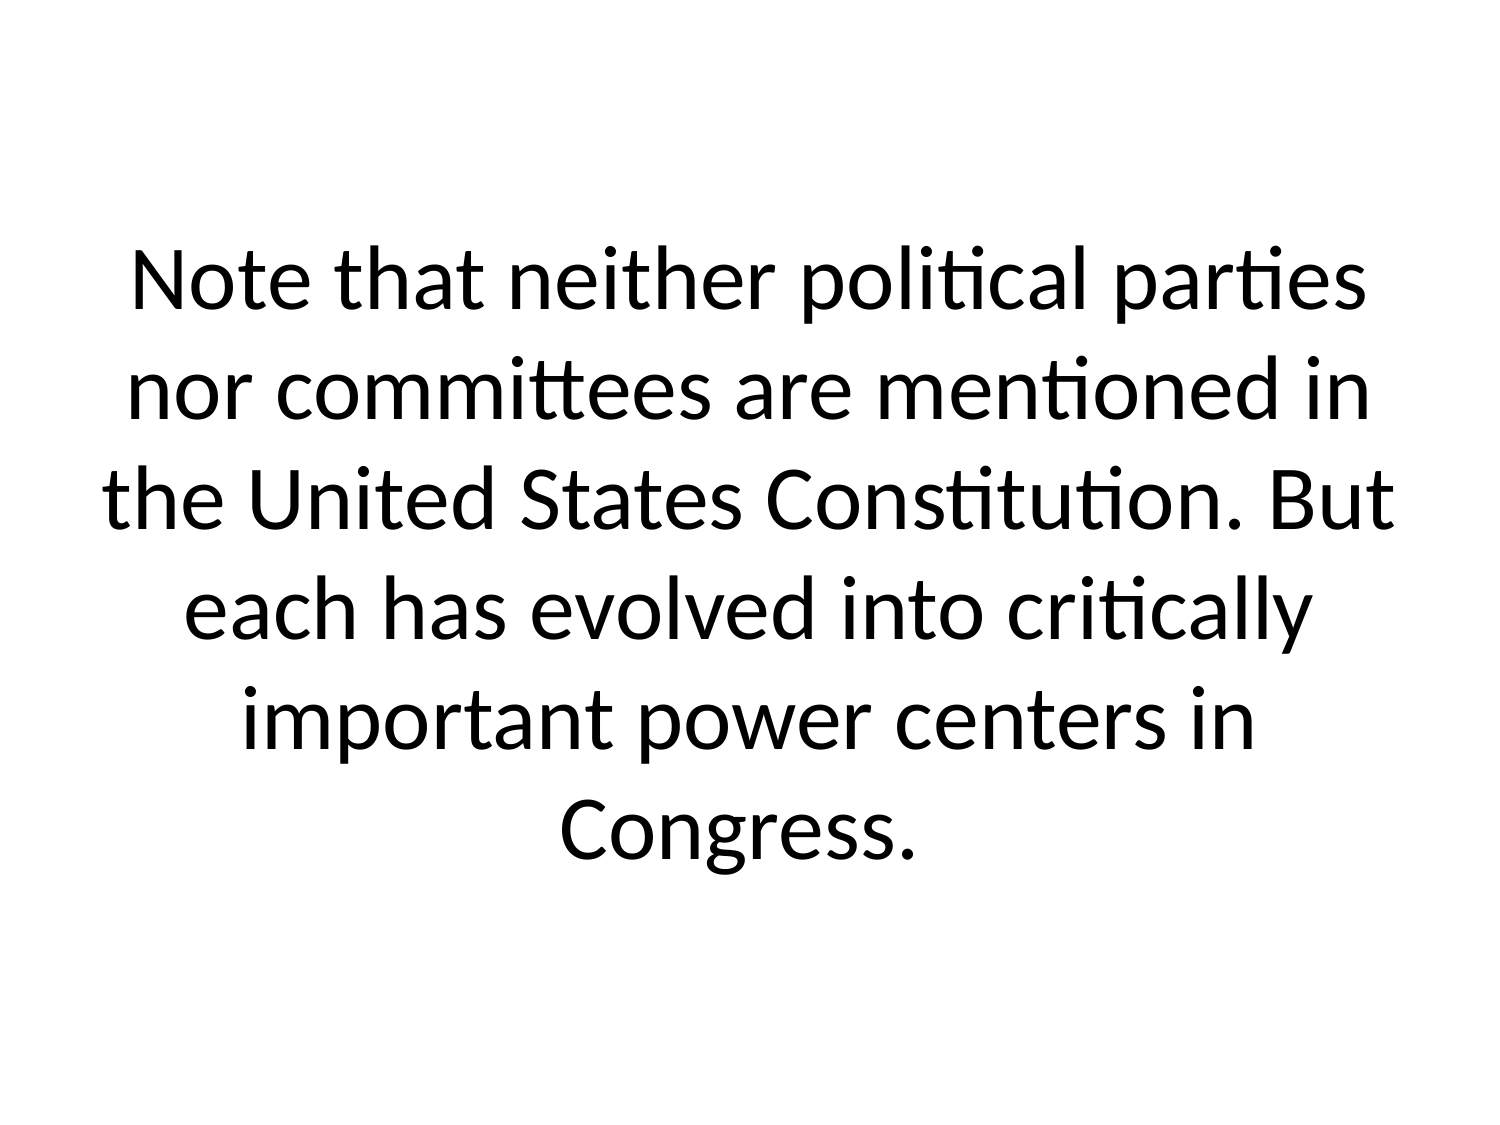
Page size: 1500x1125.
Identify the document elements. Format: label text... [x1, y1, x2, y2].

title Note that neither political parties nor committees are mentioned in the United States Constitution. But each has evolved into critically important power centers in Congress. [74, 44, 1426, 1051]
